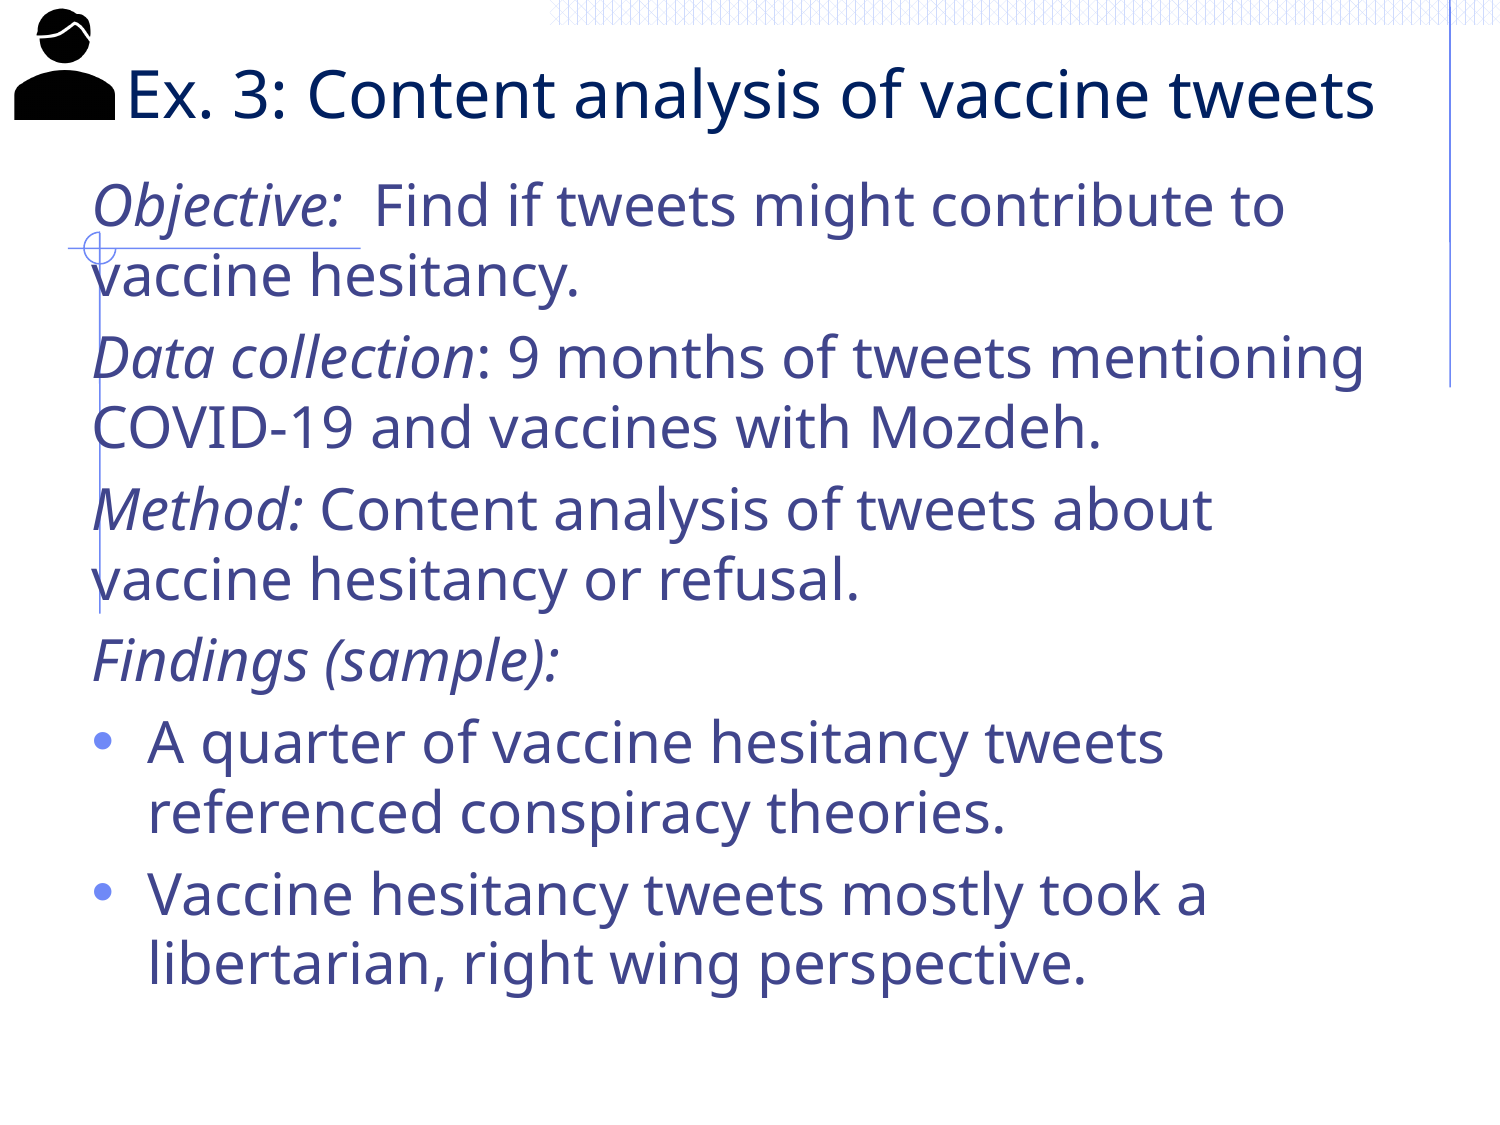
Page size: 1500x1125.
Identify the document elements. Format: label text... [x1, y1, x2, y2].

list Objective: Find if tweets might contribute to vaccine hesitancy. Data collection: 9 months of tweets mentioning COVID-19 and vaccines with Mozdeh. Method: Content analysis of tweets about vaccine hesitancy or refusal. Findings (sample): A quarter of vaccine hesitancy tweets referenced conspiracy theories. Vaccine hesitancy tweets mostly took a libertarian, right wing perspective. [76, 160, 1400, 929]
picture [0, 0, 141, 142]
title Ex. 3: Content analysis of vaccine tweets [145, 0, 1436, 140]
